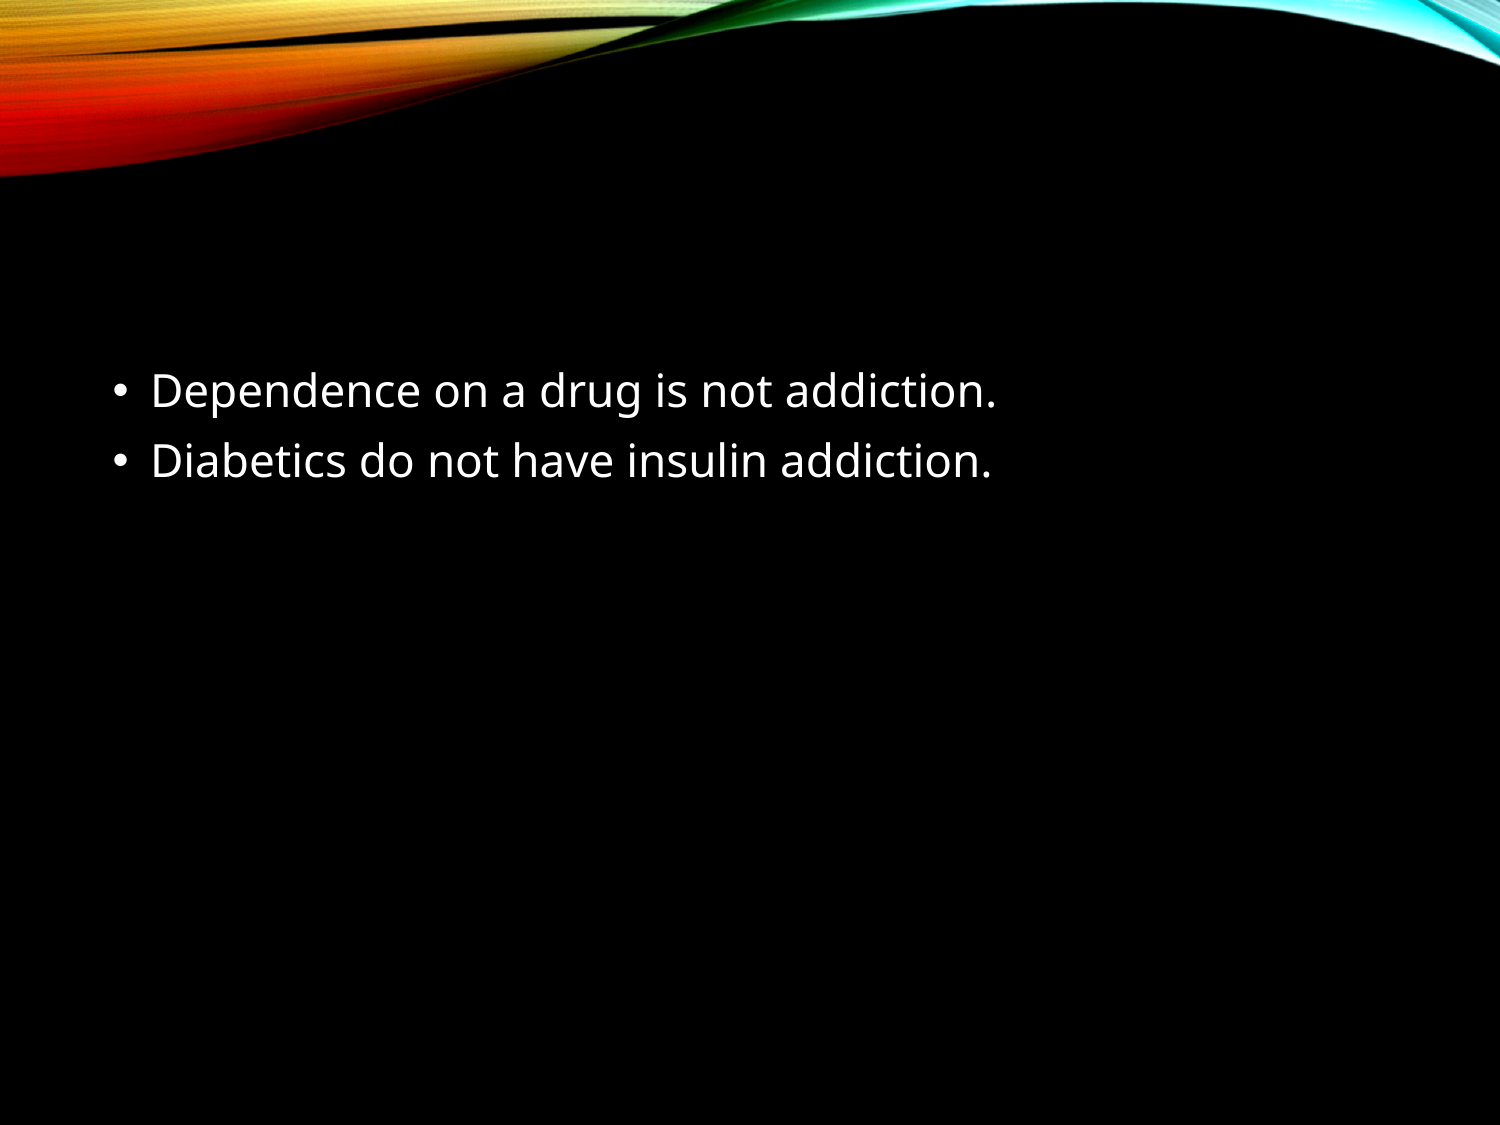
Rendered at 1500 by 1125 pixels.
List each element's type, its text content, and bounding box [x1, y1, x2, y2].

picture [0, 0, 1500, 178]
list Dependence on a drug is not addiction. Diabetics do not have insulin addiction. [97, 360, 1403, 1028]
